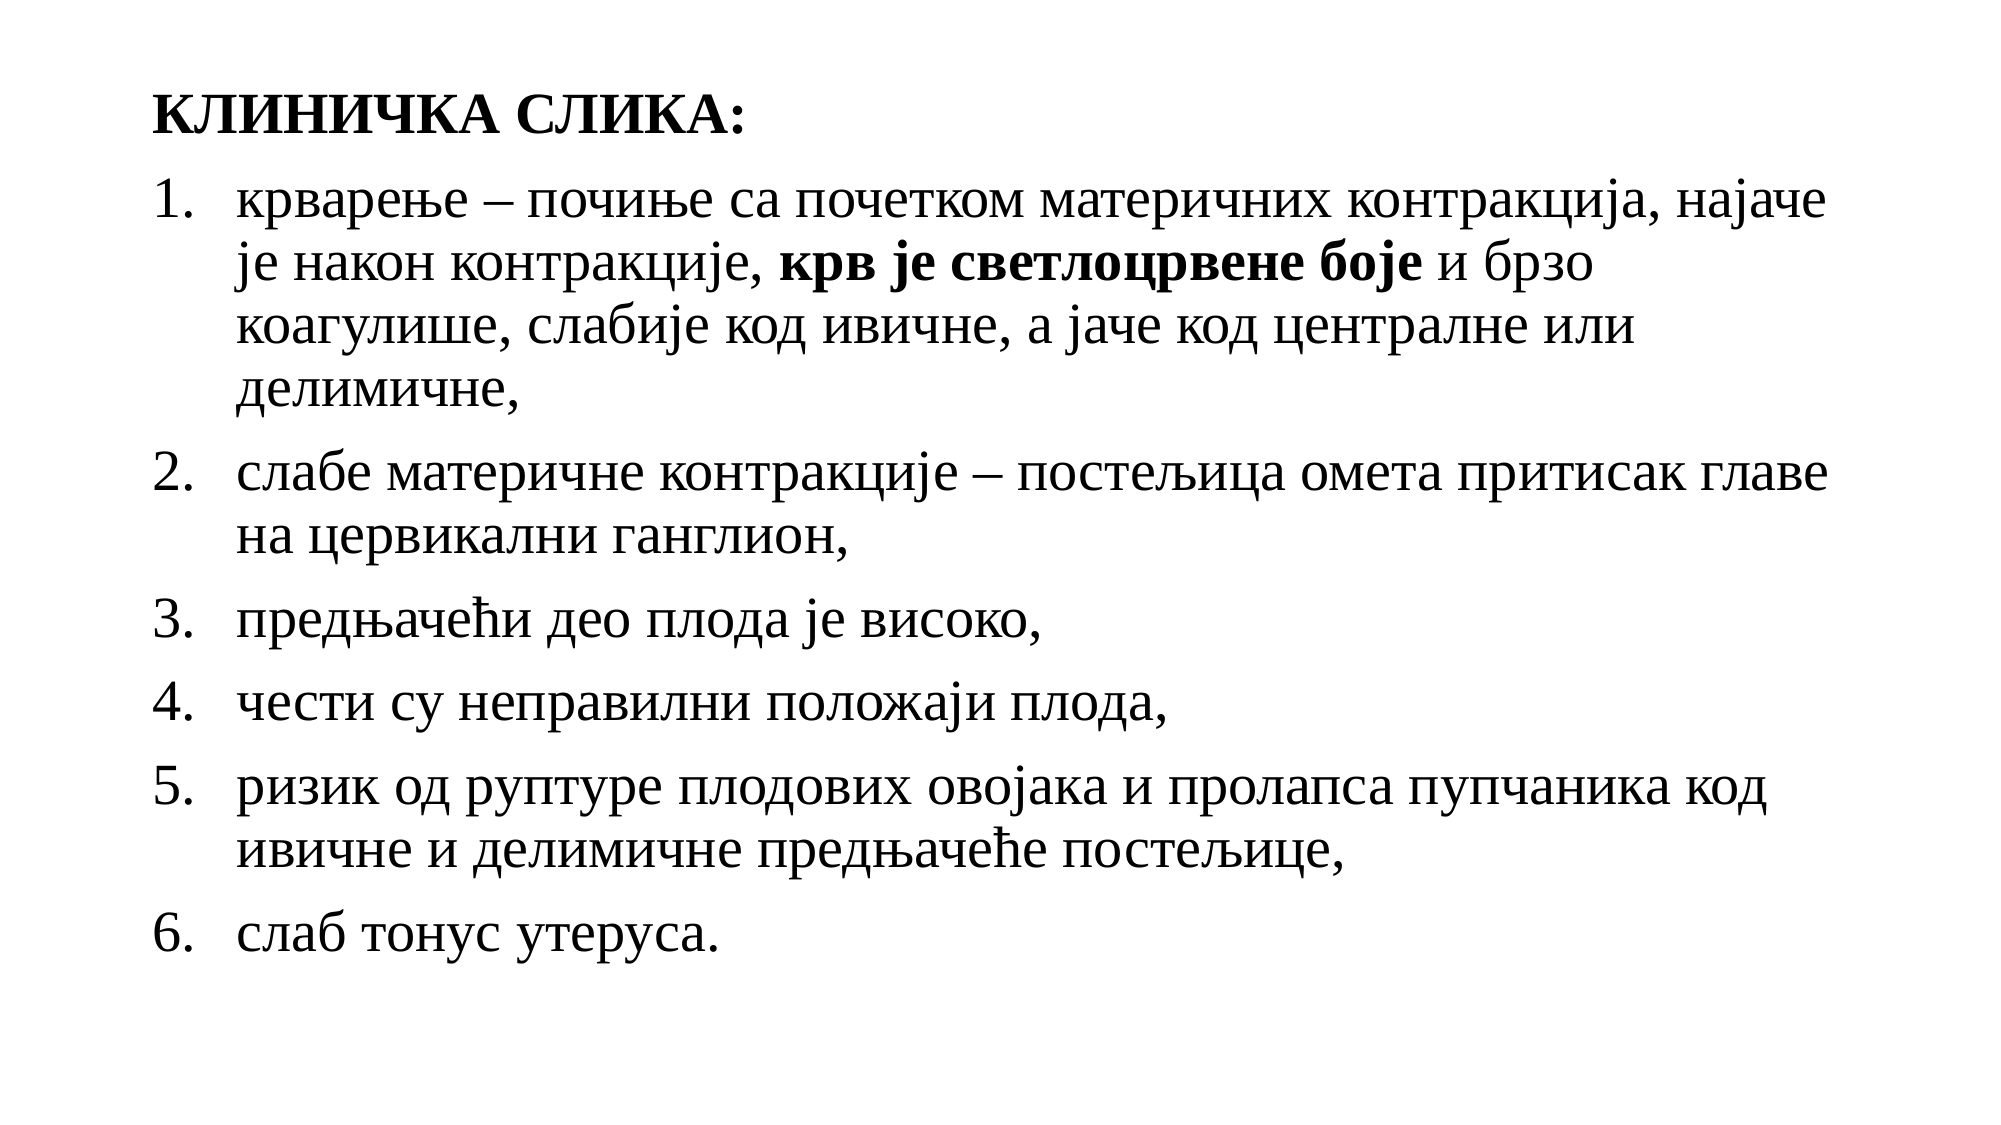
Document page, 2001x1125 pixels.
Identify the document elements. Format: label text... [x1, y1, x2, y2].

list КЛИНИЧКА СЛИКА: крварење – почиње са почетком материчних контракција, најаче је након контракције, крв је светлоцрвене боје и брзо коагулише, слабије код ивичне, а јаче код централне или делимичне, слабе материчне контракције – постељица омета притисак главе на цервикални ганглион, предњачећи део плода је високо, чести су неправилни положаји плода, ризик од руптуре плодових овојака и пролапса пупчаника код ивичне и делимичне предњачеће постељице, слаб тонус утеруса. [137, 76, 1863, 1014]
